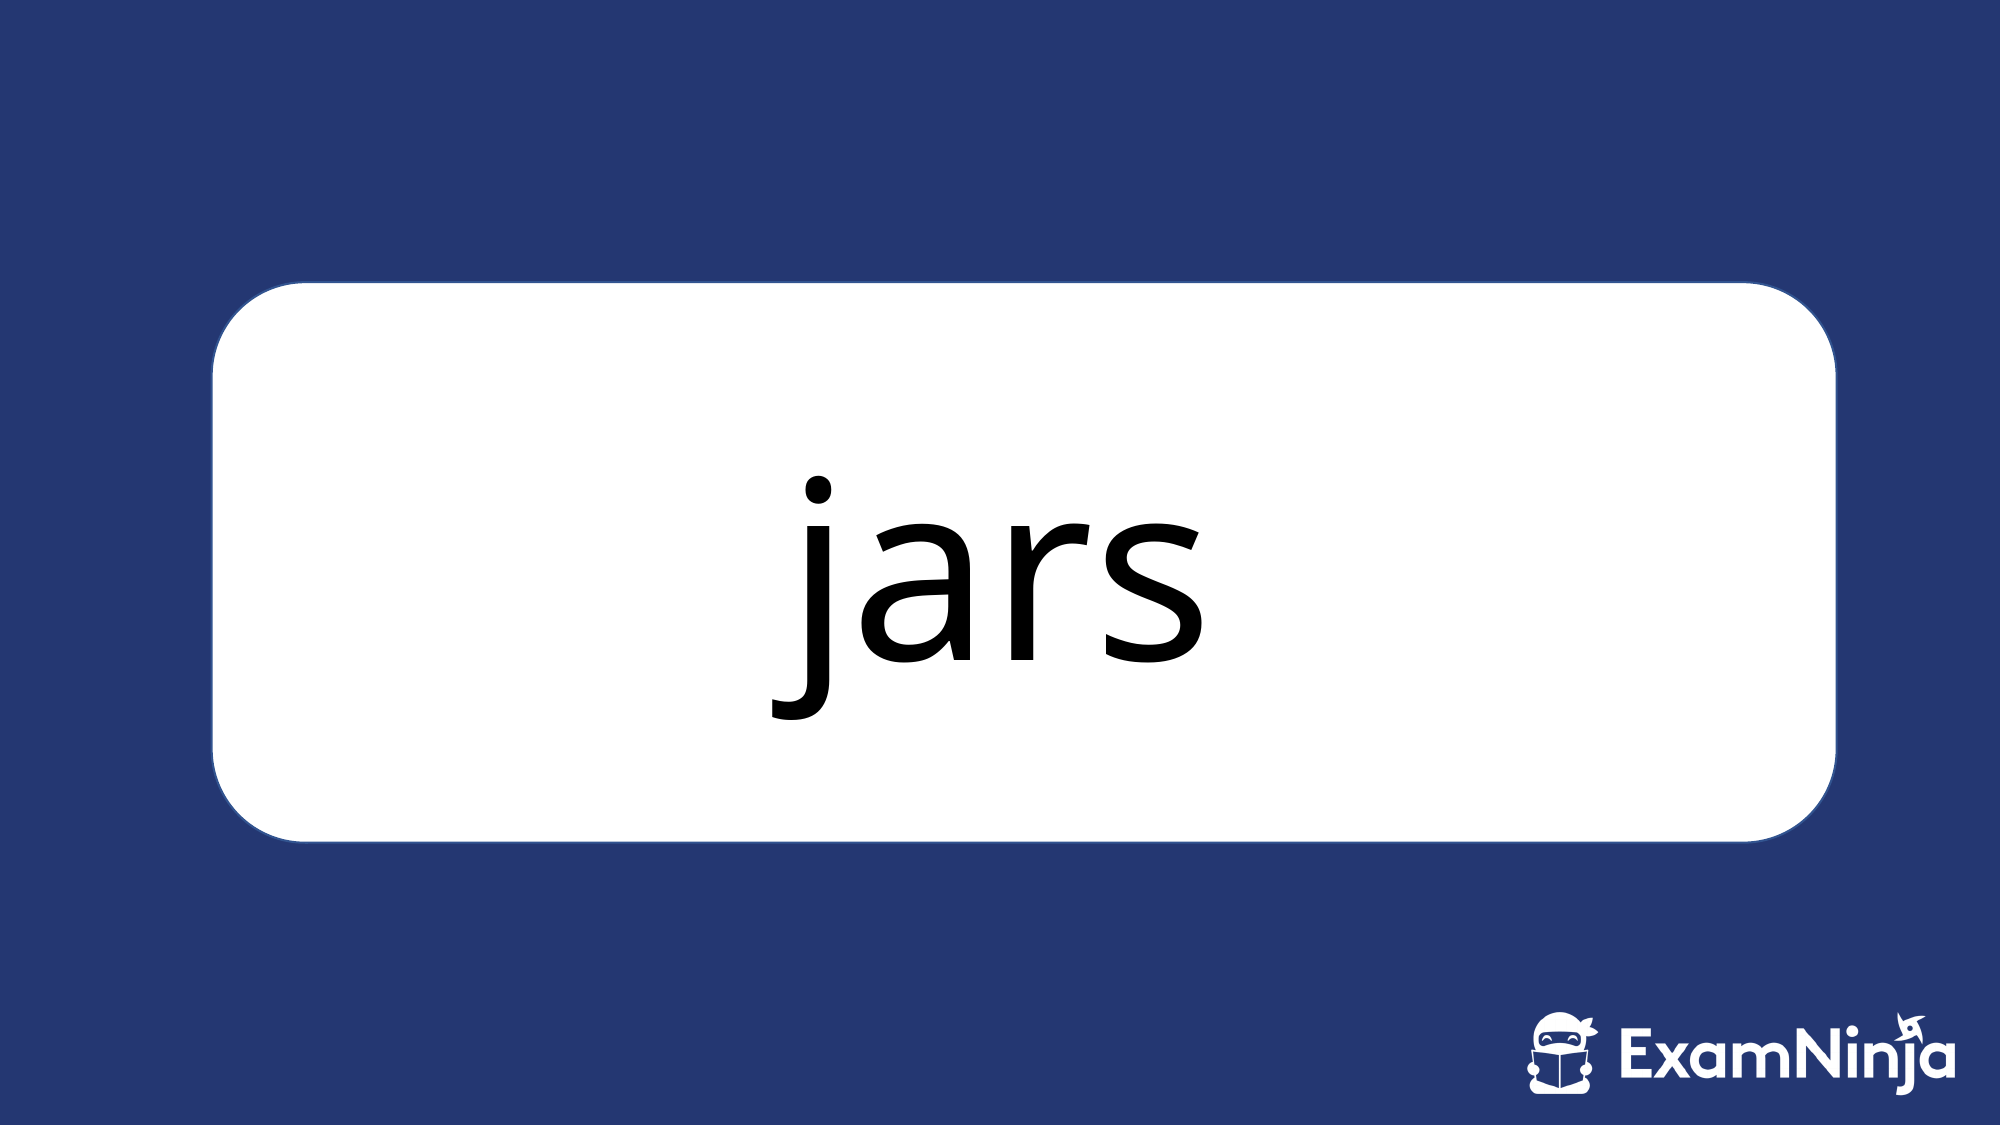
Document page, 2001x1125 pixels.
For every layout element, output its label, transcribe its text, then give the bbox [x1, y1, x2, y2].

text_box [210, 281, 1838, 403]
text_box [210, 719, 1838, 844]
picture [1501, 1003, 1979, 1102]
text_box jars [143, 403, 1857, 719]
